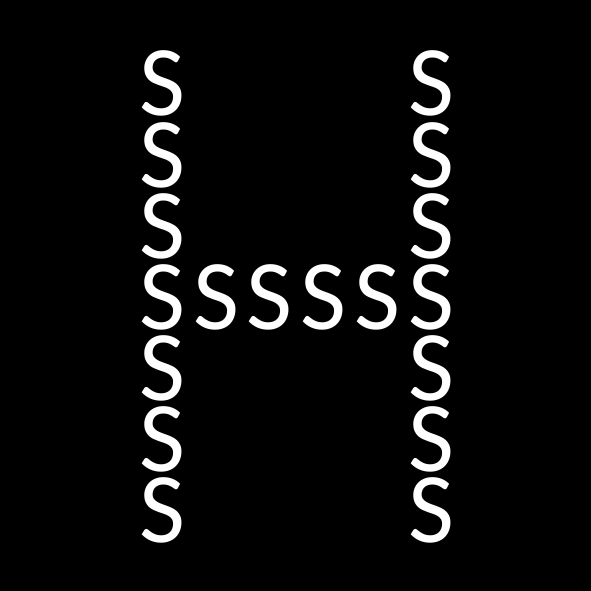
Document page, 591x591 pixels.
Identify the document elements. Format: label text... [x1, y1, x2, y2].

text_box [392, 8, 470, 573]
text_box S [207, 222, 231, 357]
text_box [123, 8, 201, 573]
text_box S [231, 222, 285, 357]
text_box S [339, 222, 387, 357]
text_box S [285, 222, 339, 357]
